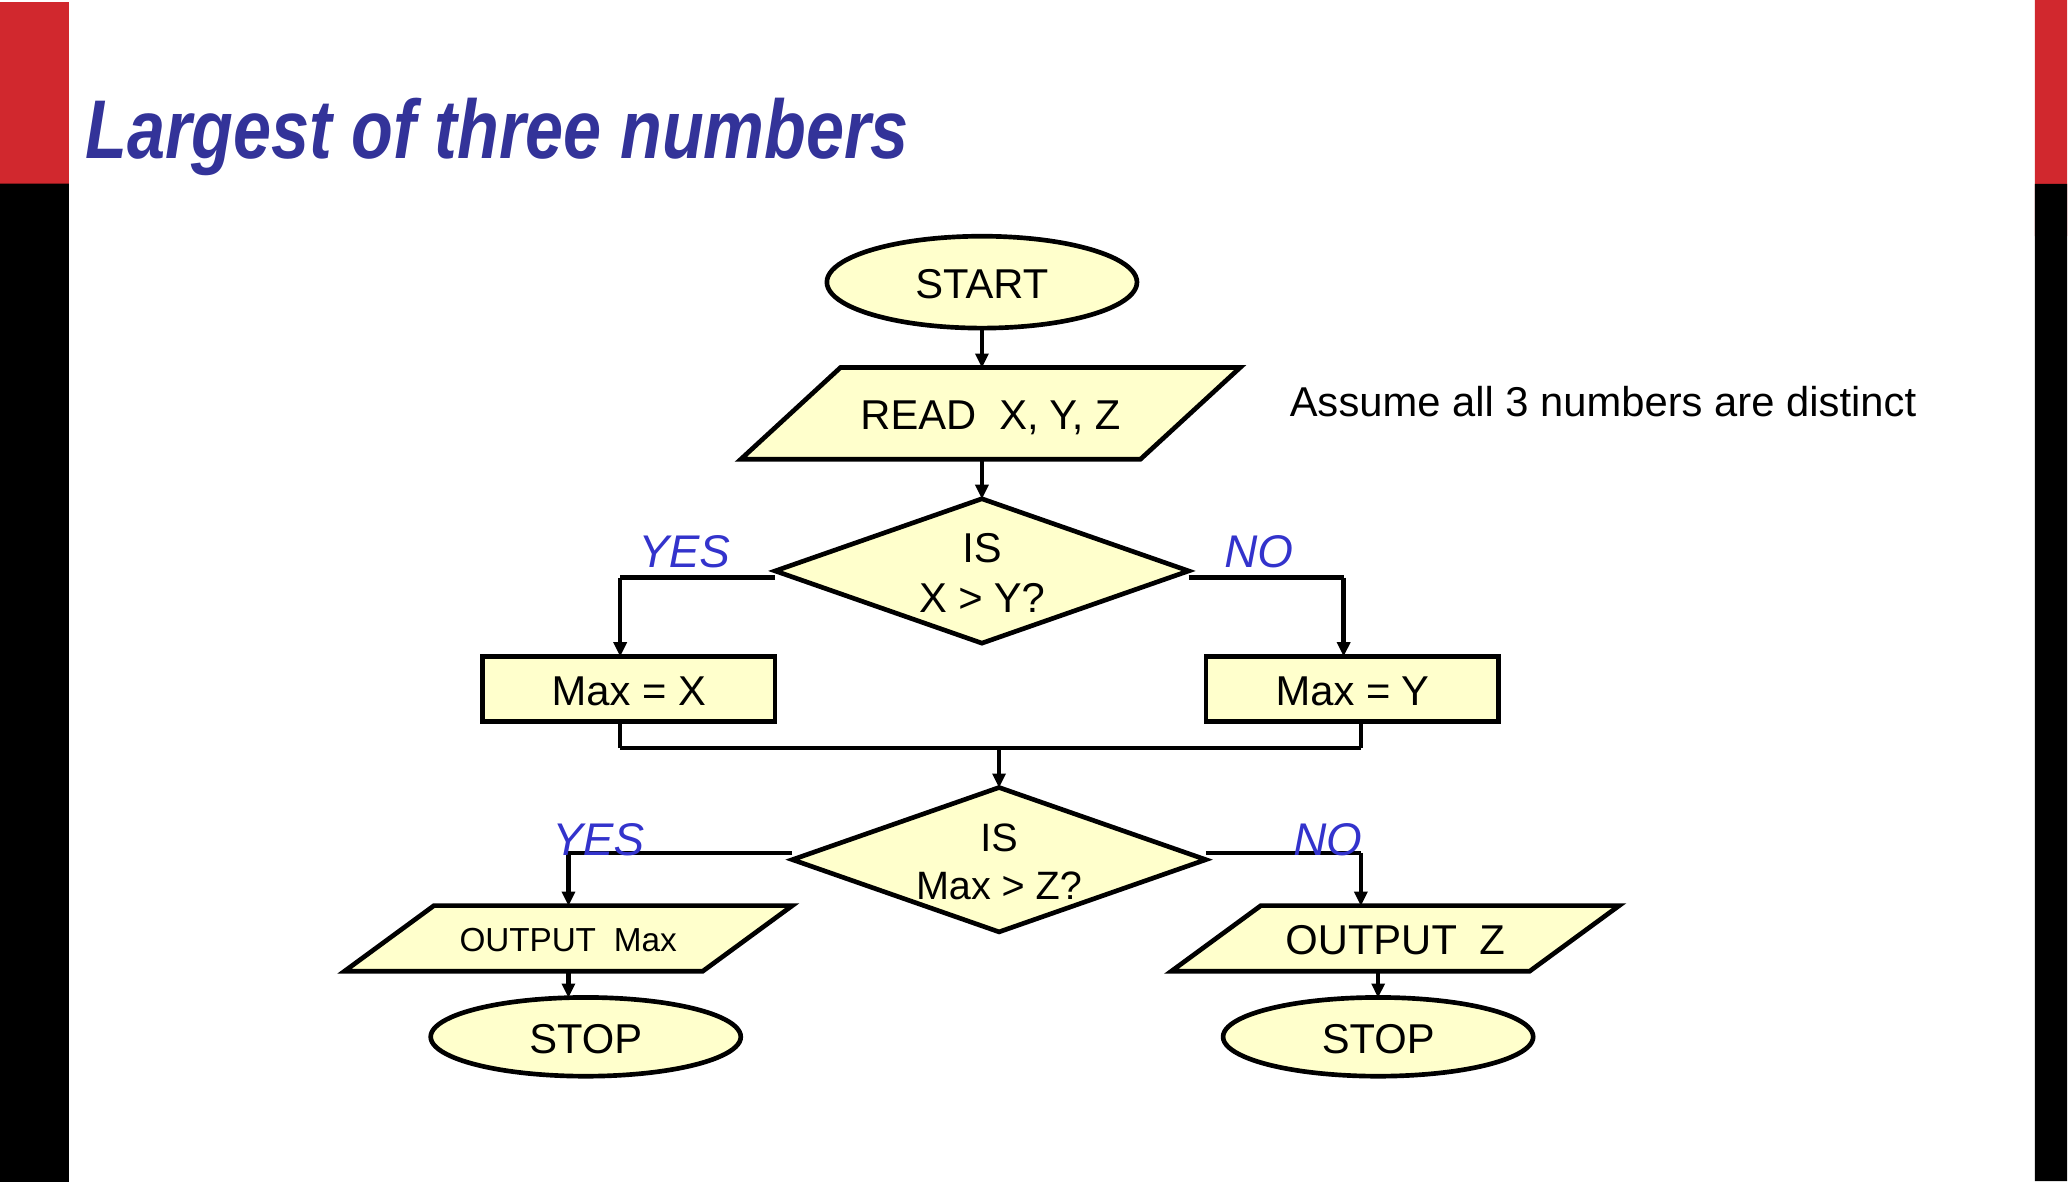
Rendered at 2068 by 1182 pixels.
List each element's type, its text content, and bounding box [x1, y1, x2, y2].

title Largest of three numbers [68, 52, 1826, 184]
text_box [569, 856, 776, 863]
text_box STOP [1223, 997, 1534, 1077]
text_box Max = X [482, 656, 776, 722]
text_box YES [533, 800, 776, 875]
text_box OUTPUT Max [344, 905, 793, 972]
text_box OUTPUT Z [1171, 905, 1620, 972]
text_box START [826, 236, 1137, 329]
text_box Max = Y [1205, 656, 1499, 722]
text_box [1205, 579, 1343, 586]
text_box NO [1274, 800, 1516, 875]
text_box Assume all 3 numbers are distinct [1274, 367, 1984, 433]
slide_number ‹#› [621, 579, 769, 585]
text_box NO [1205, 511, 1447, 586]
text_box STOP [430, 997, 741, 1077]
text_box IS Max > Z? [792, 788, 1205, 932]
text_box READ X, Y, Z [740, 367, 1241, 460]
text_box IS X > Y? [818, 500, 1189, 644]
text_box YES [620, 511, 862, 586]
title Practice Problems [1274, 855, 1360, 865]
